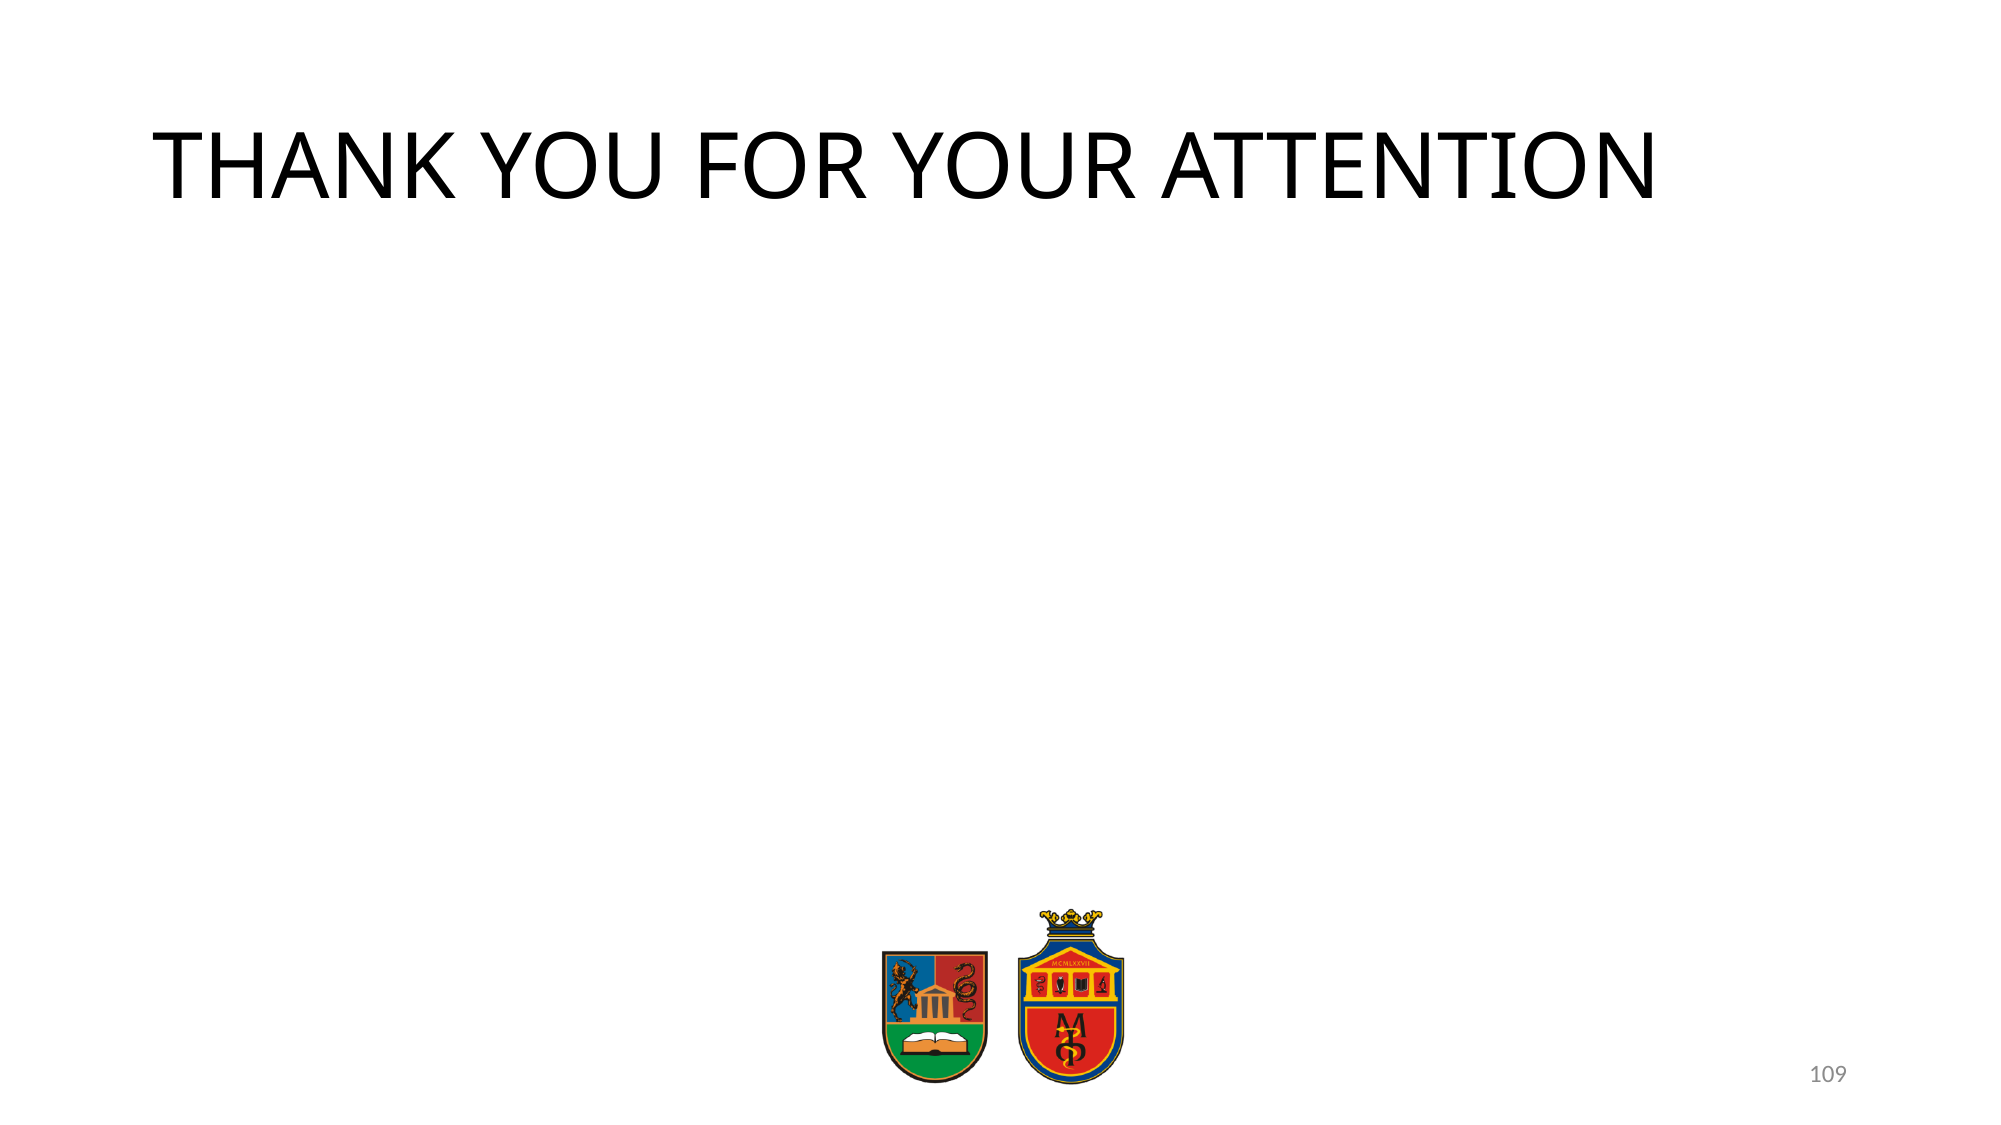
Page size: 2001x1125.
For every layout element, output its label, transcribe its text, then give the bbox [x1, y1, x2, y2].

picture [861, 901, 1139, 1103]
slide_number 109 [1412, 1042, 1863, 1103]
title THANK YOU FOR YOUR ATTENTION [137, 59, 1863, 278]
